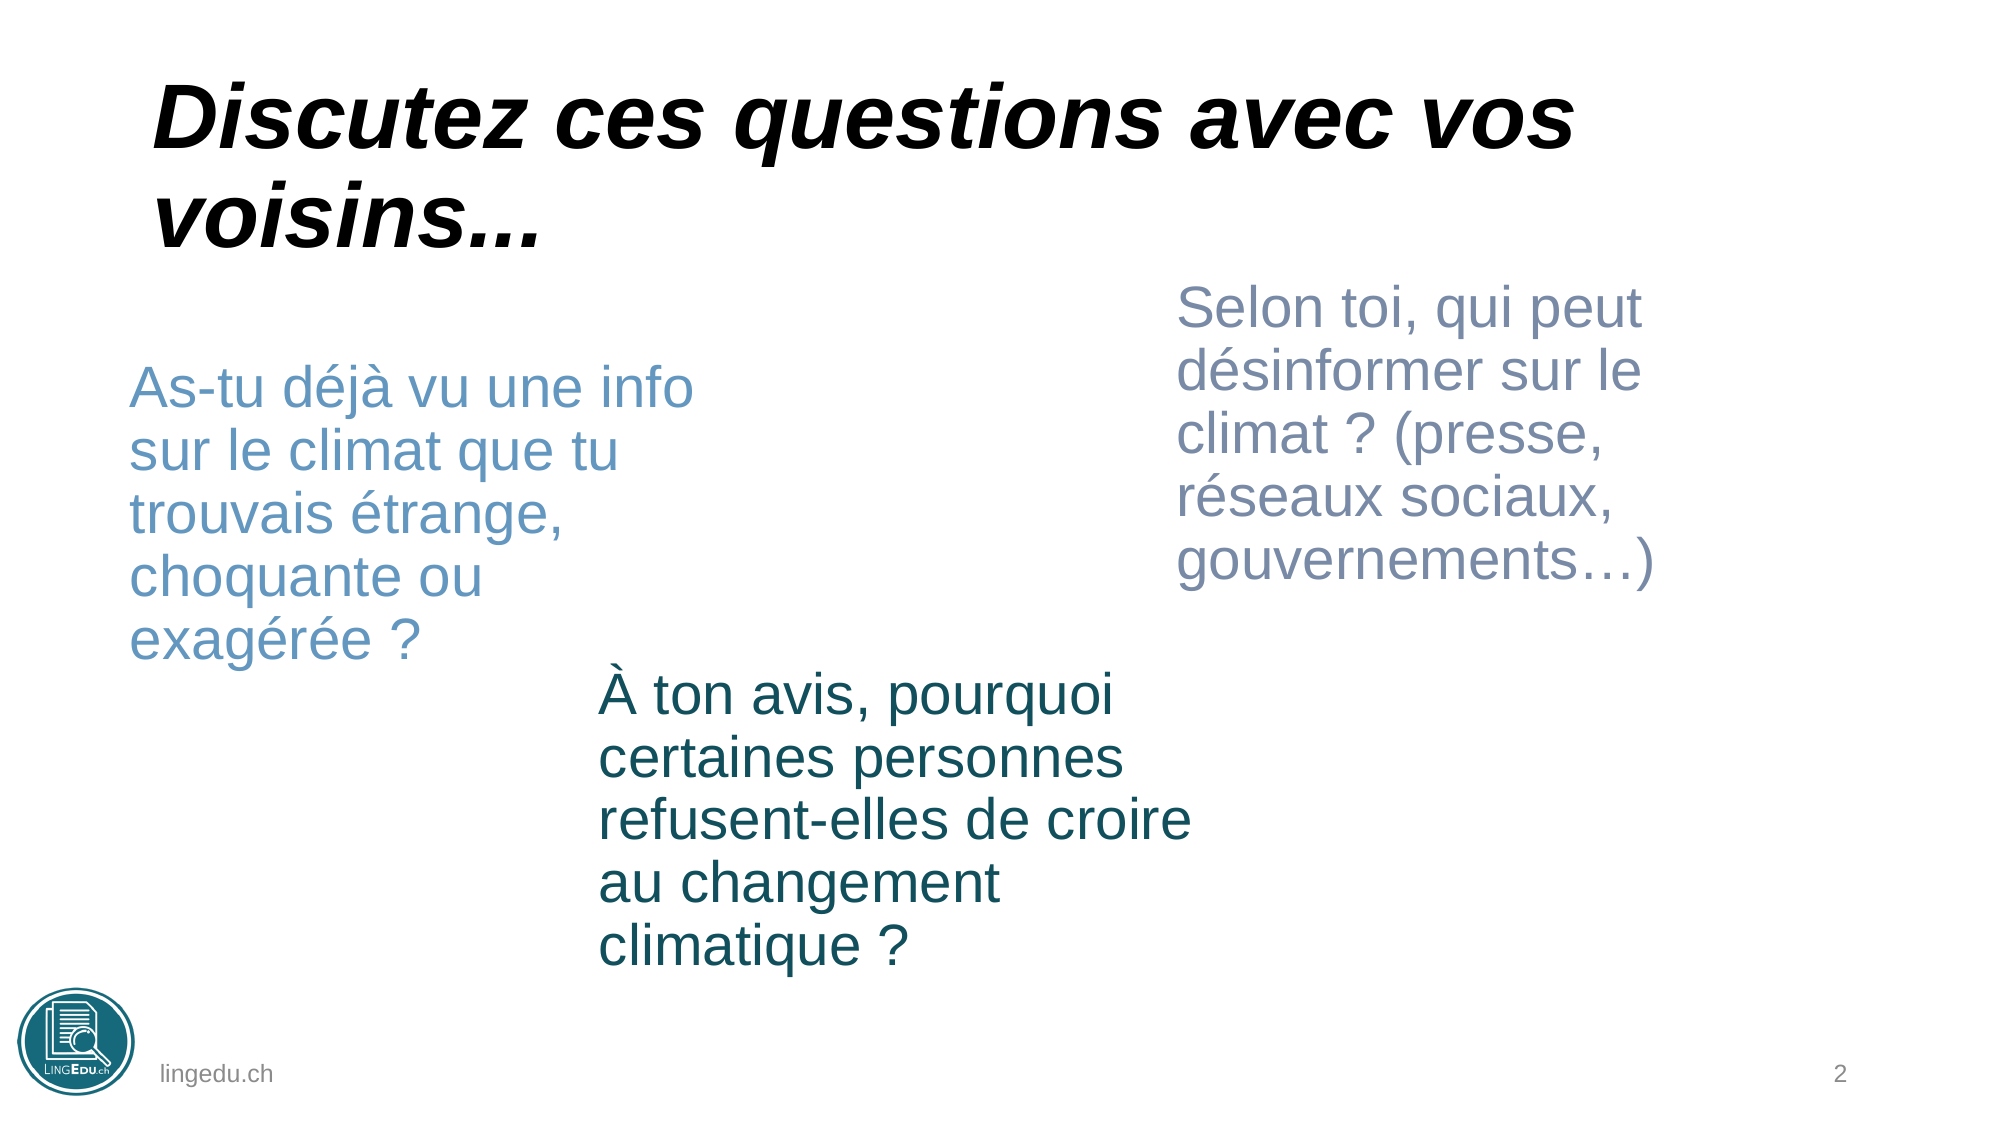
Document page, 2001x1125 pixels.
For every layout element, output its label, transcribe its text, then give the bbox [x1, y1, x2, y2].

text_box À ton avis, pourquoi certaines personnes refusent-elles de croire au changement climatique ? [583, 656, 1211, 1043]
footer lingedu.ch [137, 1042, 297, 1103]
picture [17, 987, 135, 1096]
title Discutez ces questions avec vos voisins... [137, 59, 1863, 278]
list As-tu déjà vu une info sur le climat que tu trouvais étrange, choquante ou exagérée ? [115, 349, 742, 736]
text_box Selon toi, qui peut désinformer sur le climat ? (presse, réseaux sociaux, gouvernements…) [1161, 270, 1788, 657]
slide_number 2 [1768, 1042, 1863, 1103]
